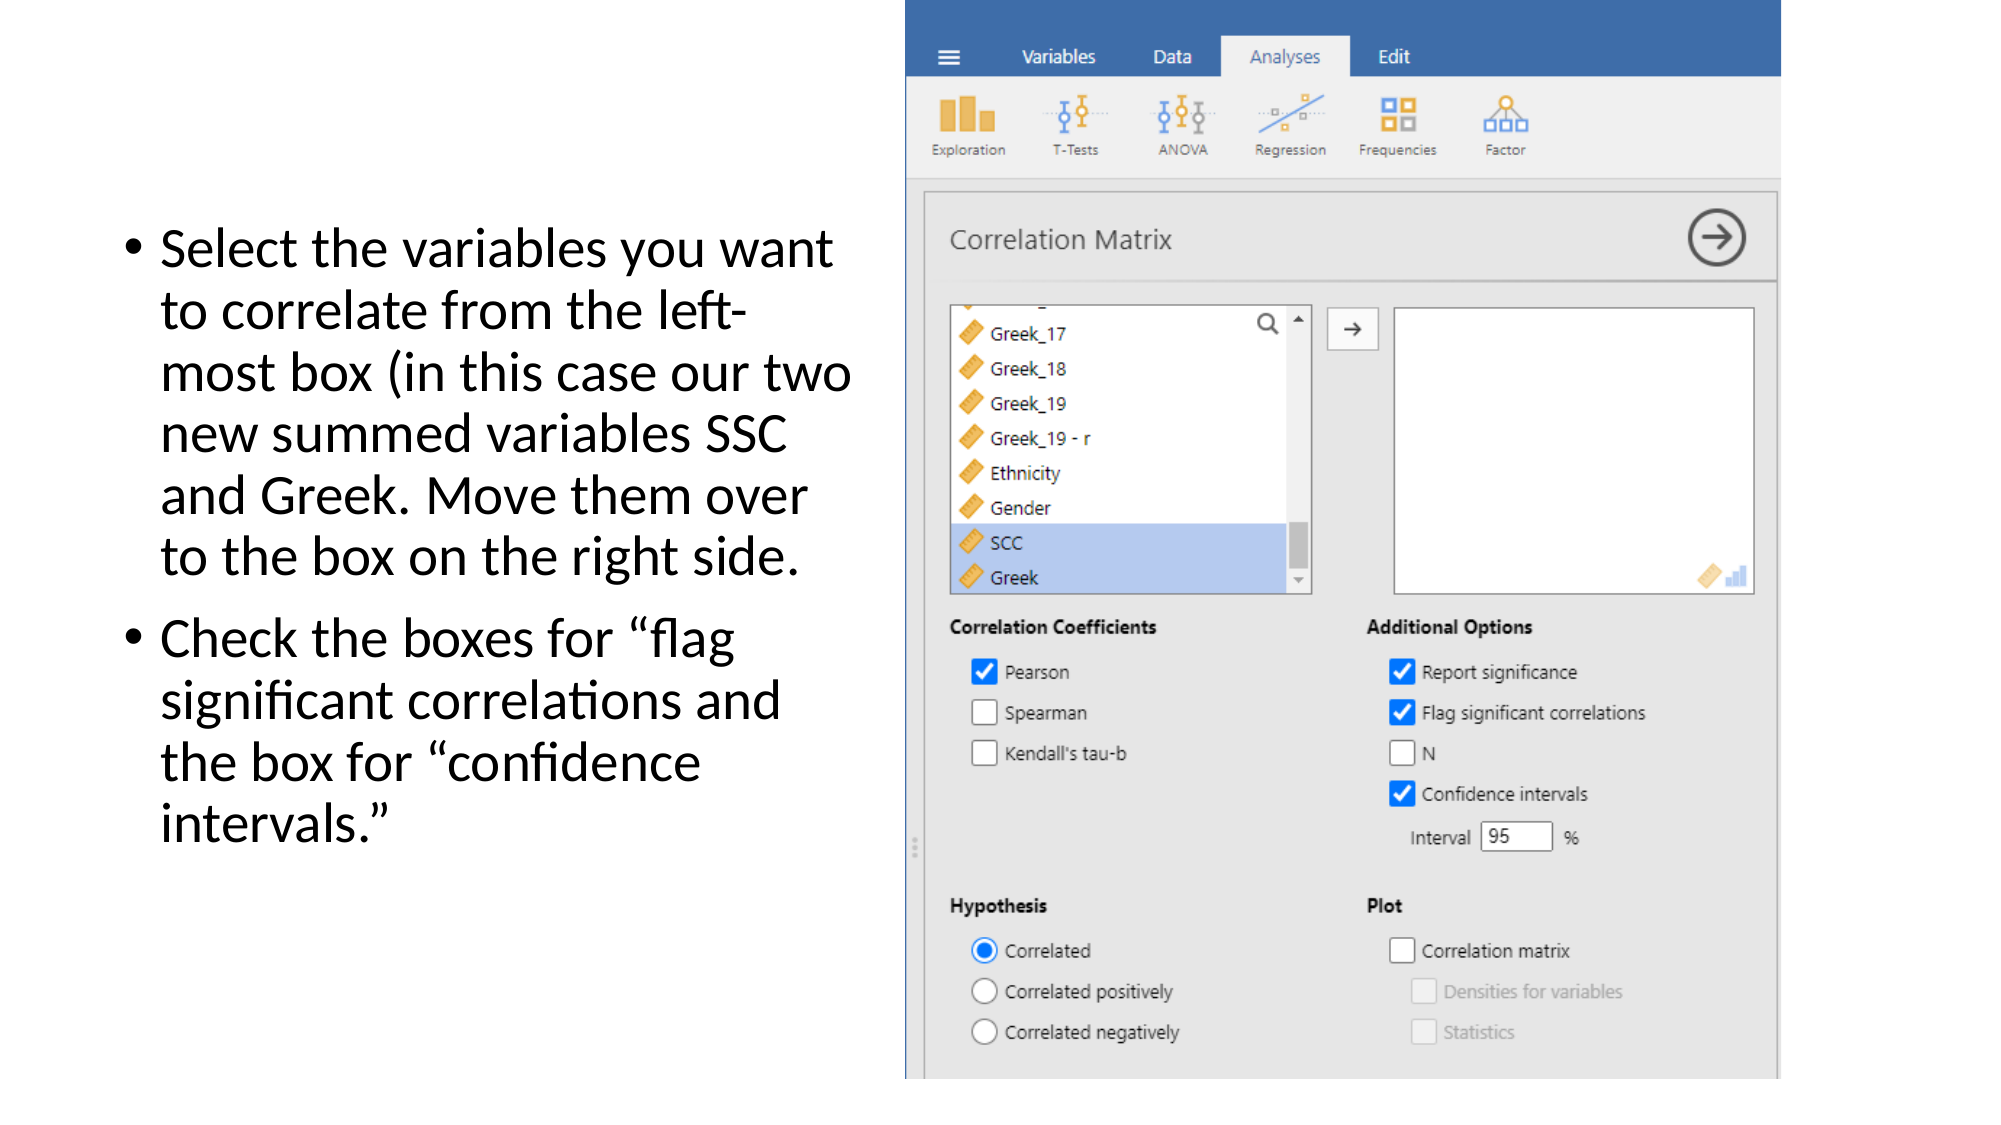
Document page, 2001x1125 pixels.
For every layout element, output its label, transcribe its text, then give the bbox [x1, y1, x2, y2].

list Select the variables you want to correlate from the left-most box (in this case our two new summed variables SSC and Greek. Move them over to the box on the right side. Check the boxes for “flag significant correlations and the box for “confidence intervals.” [108, 211, 877, 925]
picture [905, 0, 1782, 1079]
